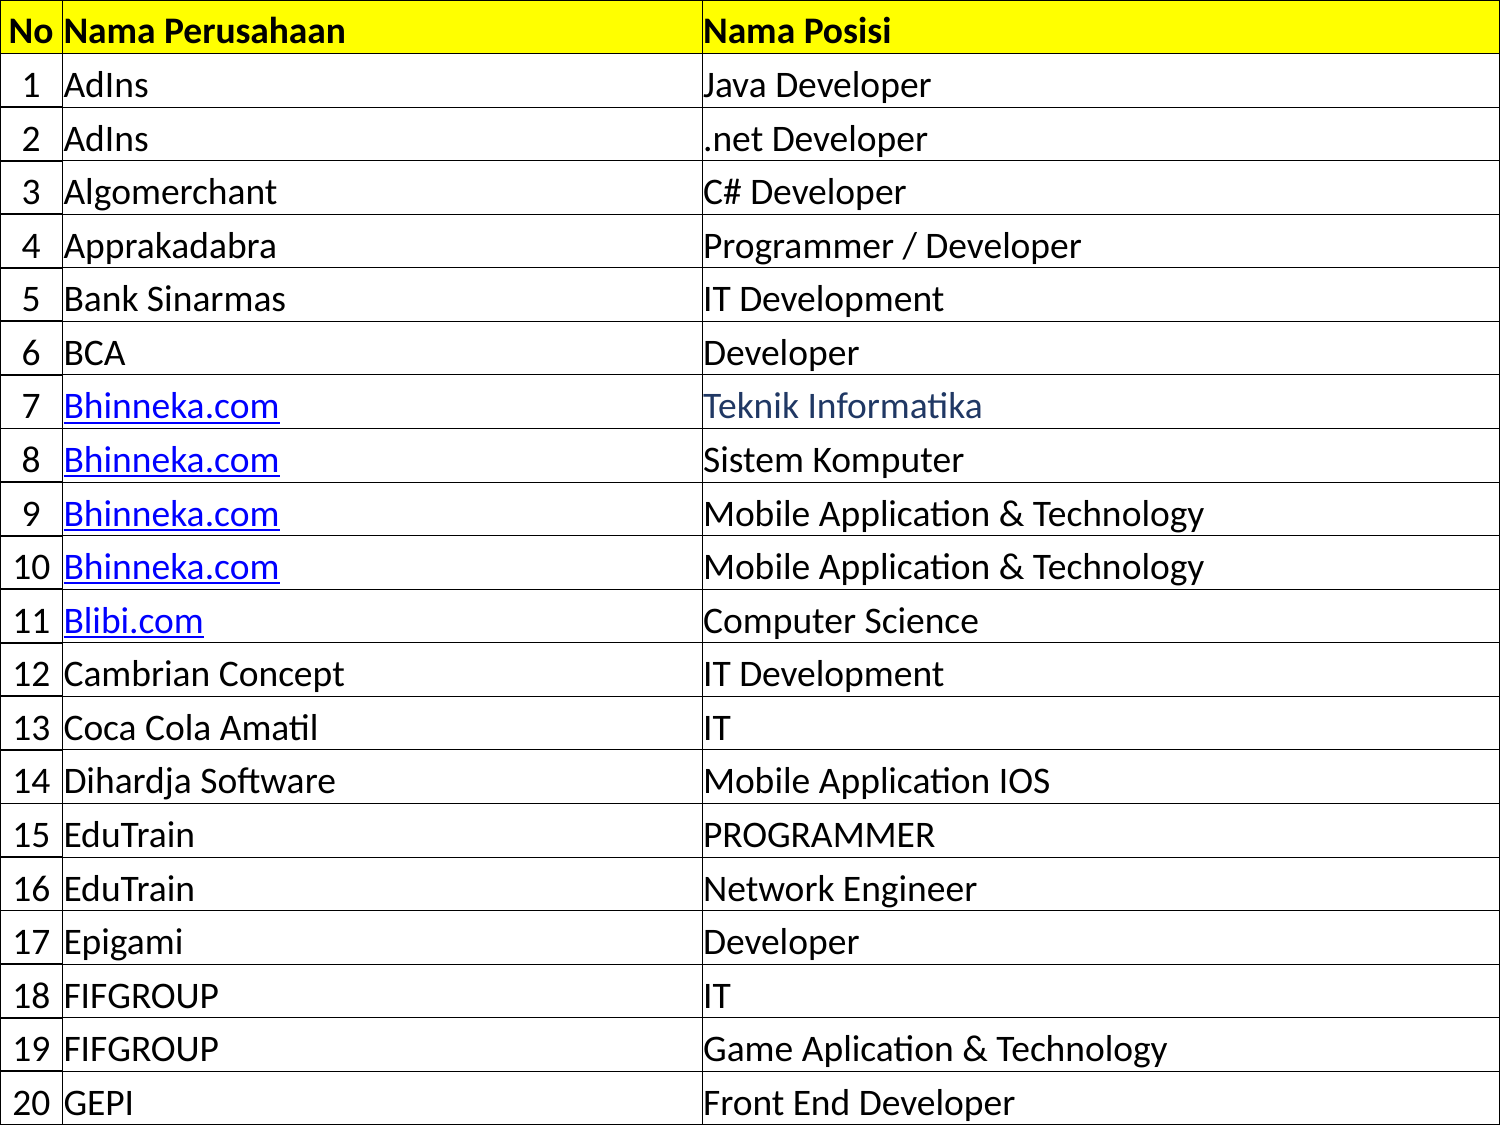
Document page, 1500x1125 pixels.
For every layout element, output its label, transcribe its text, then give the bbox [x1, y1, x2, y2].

table_cell 3 [1, 162, 62, 213]
table_cell IT Development [703, 643, 1499, 696]
table_cell Front End Developer [703, 1072, 1499, 1124]
table_cell 10 [1, 537, 62, 588]
table_cell FIFGROUP [63, 965, 702, 1017]
table_cell AdIns [63, 108, 702, 160]
table_cell Sistem Komputer [703, 429, 1499, 482]
table_cell 20 [1, 1072, 62, 1124]
table_cell GEPI [63, 1072, 702, 1124]
table_cell PROGRAMMER [703, 804, 1499, 857]
table_header Nama Posisi [703, 1, 1499, 53]
table_cell IT Development [703, 268, 1499, 321]
table_cell Bhinneka.com [63, 536, 702, 589]
table_cell 19 [1, 1019, 62, 1070]
table_cell Teknik Informatika [703, 375, 1499, 428]
table_cell 4 [1, 215, 62, 267]
table_header No [1, 1, 62, 53]
table_cell 16 [1, 858, 62, 910]
table_cell Apprakadabra [63, 215, 702, 267]
table_cell FIFGROUP [63, 1018, 702, 1071]
table_cell Algomerchant [63, 161, 702, 214]
table_cell 2 [1, 108, 62, 160]
table_header Nama Perusahaan [63, 1, 702, 53]
table_cell Bhinneka.com [63, 375, 702, 428]
table_cell C# Developer [703, 161, 1499, 214]
table_cell Bhinneka.com [63, 429, 702, 482]
table_cell 18 [1, 965, 62, 1017]
table_cell IT [703, 965, 1499, 1017]
table_cell Bank Sinarmas [63, 268, 702, 321]
table_cell BCA [63, 322, 702, 374]
table_cell EduTrain [63, 804, 702, 857]
table_cell 1 [1, 54, 62, 106]
table_cell EduTrain [63, 858, 702, 910]
table_cell Programmer / Developer [703, 215, 1499, 267]
table_cell Mobile Application IOS [703, 750, 1499, 803]
table_cell Computer Science [703, 590, 1499, 642]
table_cell 8 [1, 429, 62, 481]
table_cell 13 [1, 697, 62, 749]
table_cell Mobile Application & Technology [703, 483, 1499, 535]
table_cell 5 [1, 269, 62, 320]
table_cell 7 [1, 376, 62, 428]
table_cell Coca Cola Amatil [63, 697, 702, 749]
table_cell Developer [703, 911, 1499, 964]
table_cell Dihardja Software [63, 750, 702, 803]
table_cell Bhinneka.com [63, 483, 702, 535]
table_cell 17 [1, 911, 62, 963]
table_cell 6 [1, 322, 62, 374]
table_cell Developer [703, 322, 1499, 374]
table_cell Mobile Application & Technology [703, 536, 1499, 589]
table_cell AdIns [63, 54, 702, 107]
table_cell Cambrian Concept [63, 643, 702, 696]
table_cell 15 [1, 804, 62, 856]
table_cell 11 [1, 590, 62, 642]
table_cell Epigami [63, 911, 702, 964]
table_cell IT [703, 697, 1499, 749]
table_cell Blibi.com [63, 590, 702, 642]
table_cell Game Aplication & Technology [703, 1018, 1499, 1071]
table_cell Java Developer [703, 54, 1499, 107]
table_cell 12 [1, 644, 62, 695]
table_cell 9 [1, 483, 62, 535]
table_cell 14 [1, 751, 62, 803]
table_cell .net Developer [703, 108, 1499, 160]
table_cell Network Engineer [703, 858, 1499, 910]
